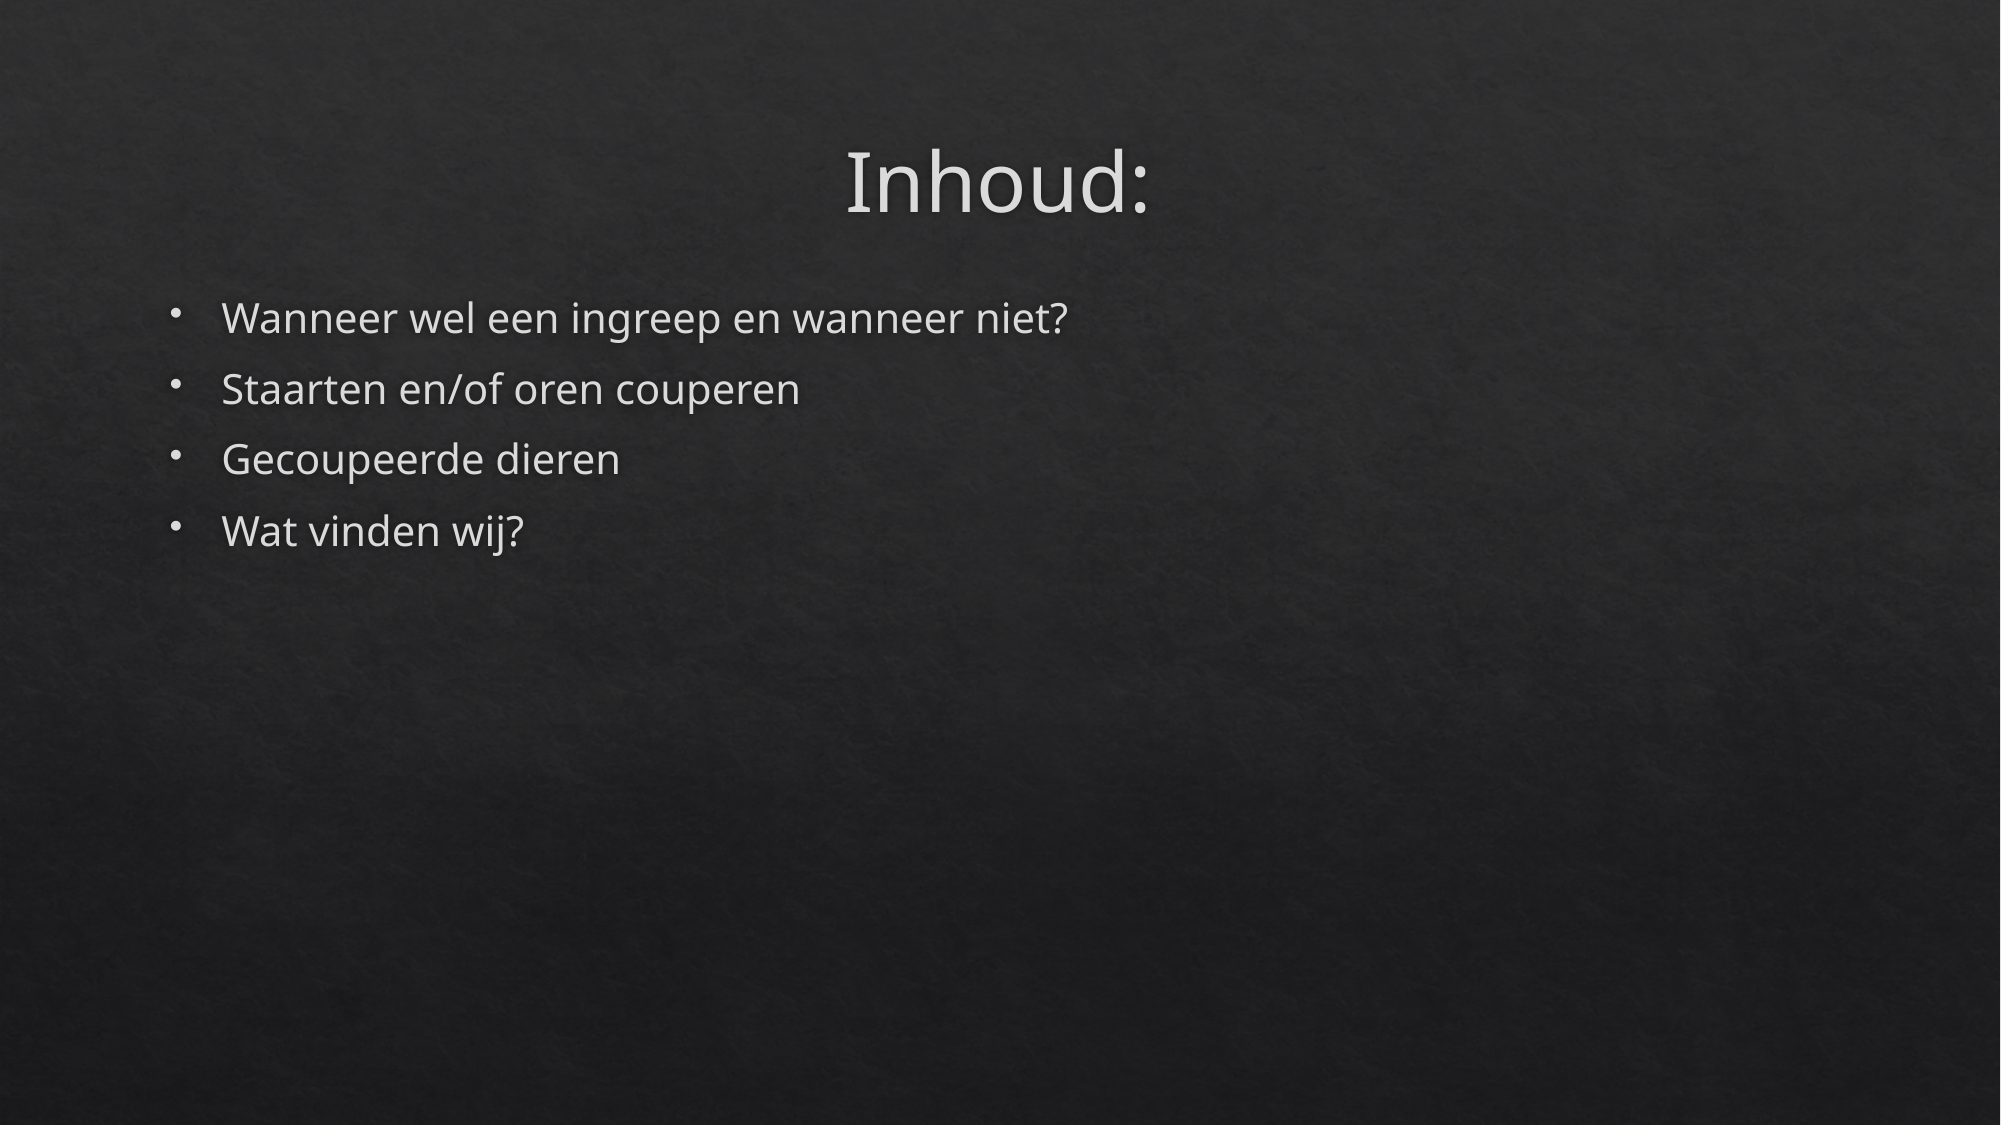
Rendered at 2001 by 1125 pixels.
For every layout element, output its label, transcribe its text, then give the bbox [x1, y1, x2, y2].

list Wanneer wel een ingreep en wanneer niet? Staarten en/of oren couperen Gecoupeerde dieren Wat vinden wij? [149, 284, 1849, 950]
title Inhoud: [149, 99, 1849, 260]
